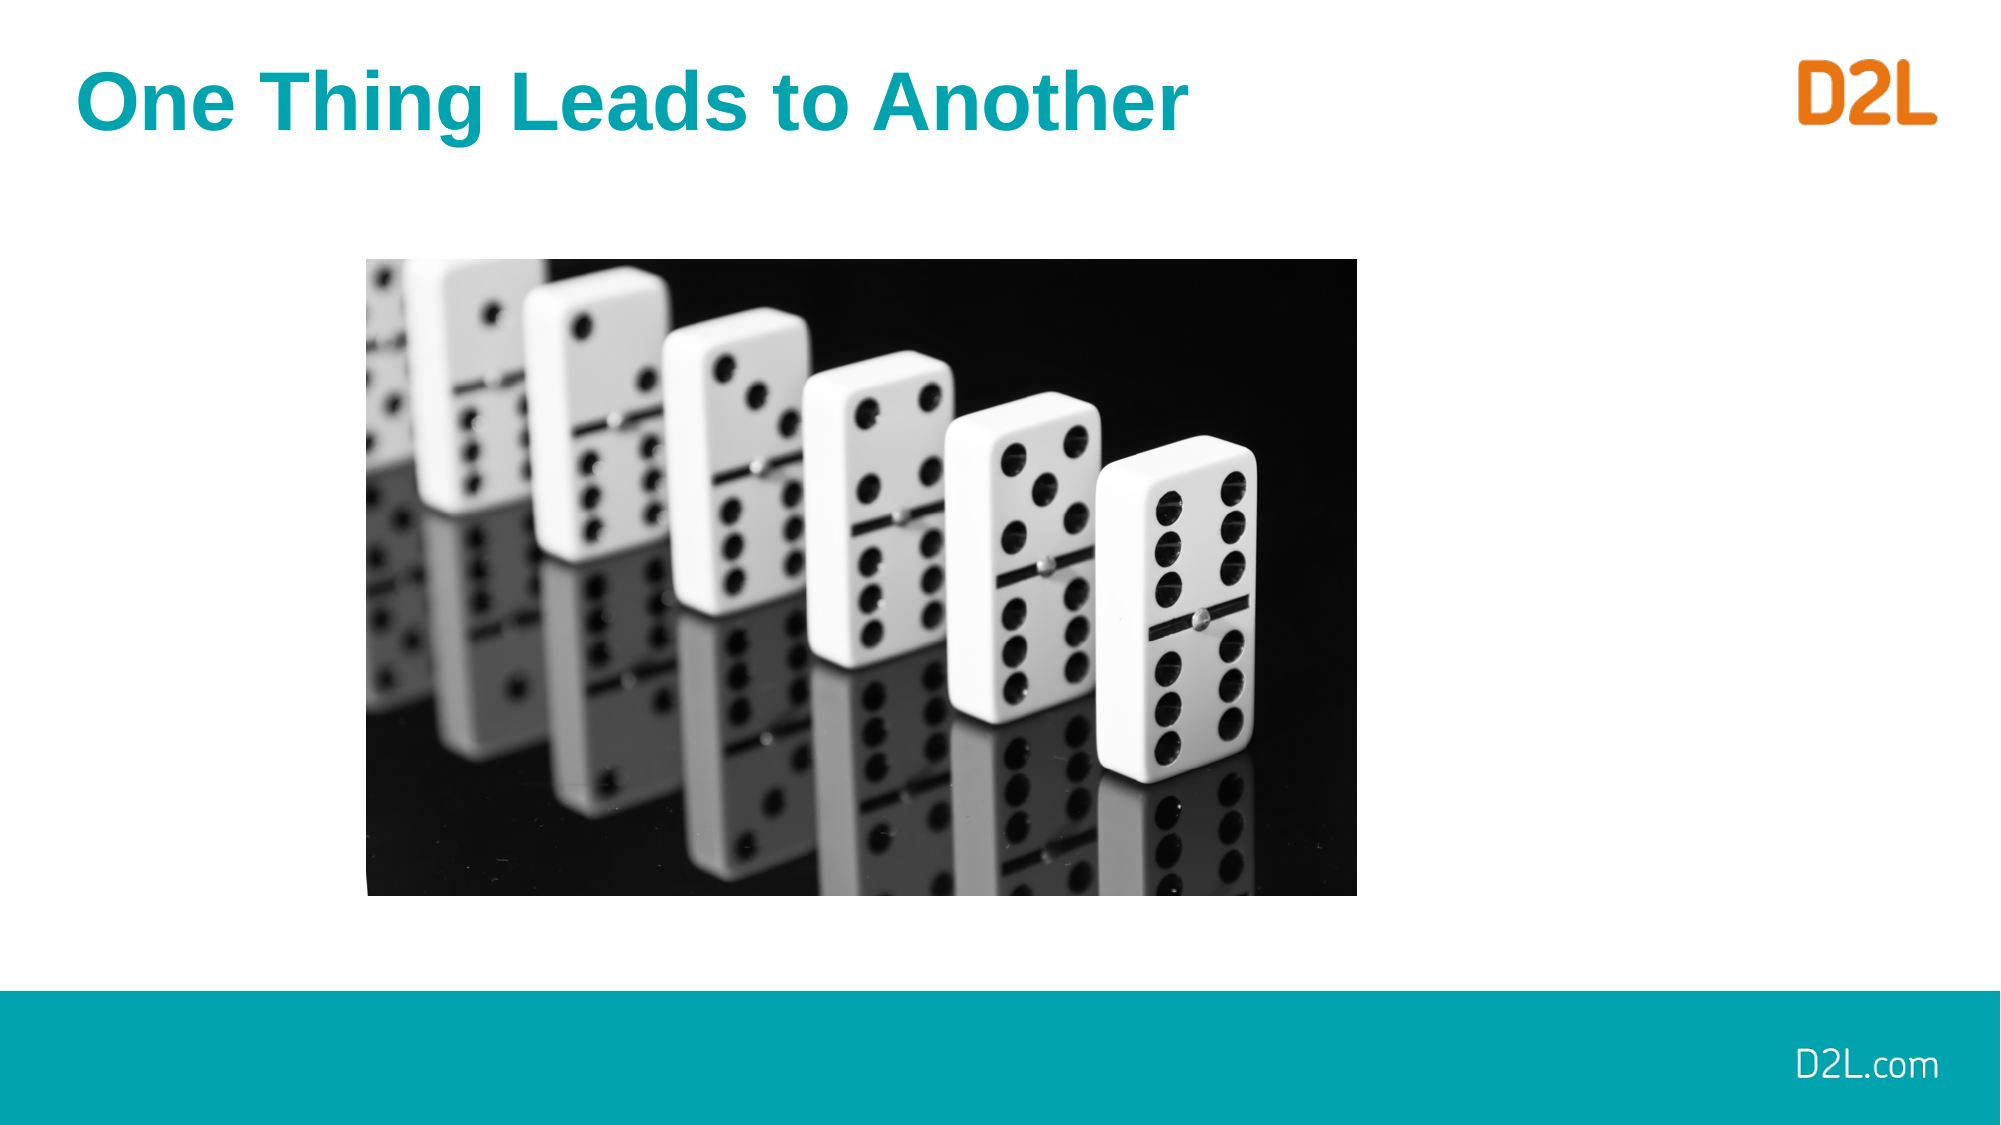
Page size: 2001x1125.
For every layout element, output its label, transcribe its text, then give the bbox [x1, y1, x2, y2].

title One Thing Leads to Another [60, 51, 1283, 269]
picture [1796, 0, 2000, 1125]
picture [366, 259, 1357, 896]
